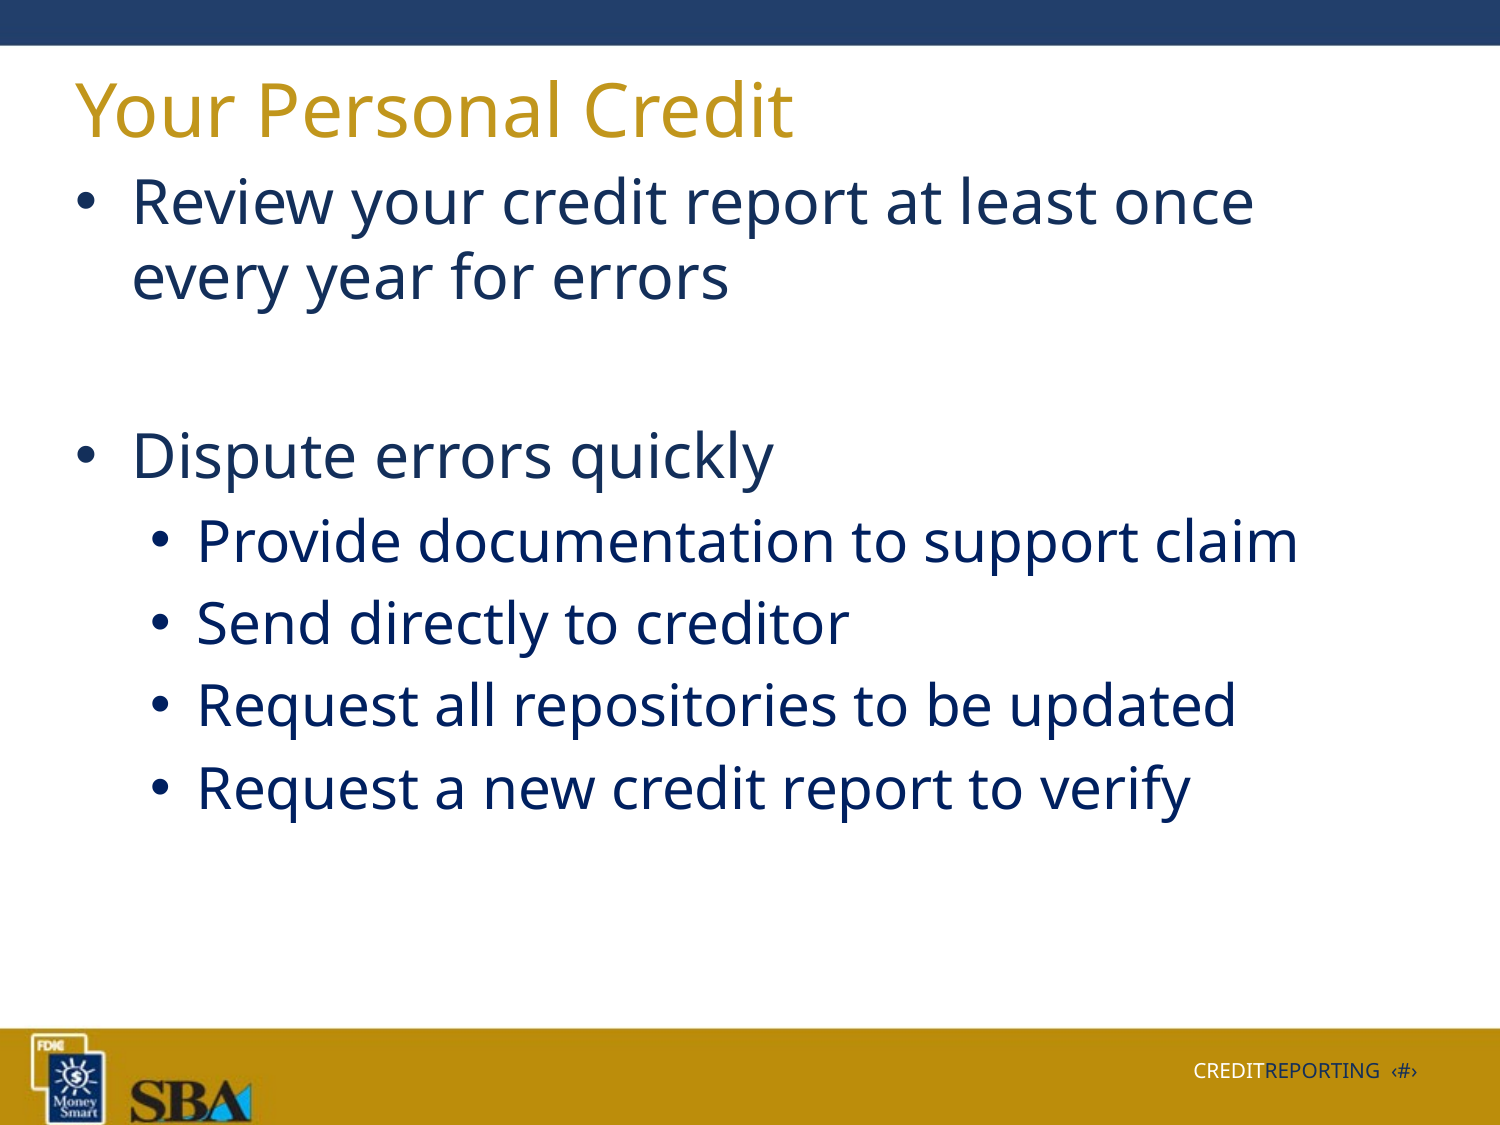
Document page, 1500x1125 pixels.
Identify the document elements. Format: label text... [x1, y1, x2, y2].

list Review your credit report at least once every year for errors Dispute errors quickly Provide documentation to support claim Send directly to creditor Request all repositories to be updated Request a new credit report to verify [74, 161, 1426, 863]
title Your Personal Credit [74, 61, 1426, 161]
picture [0, 0, 1500, 1125]
